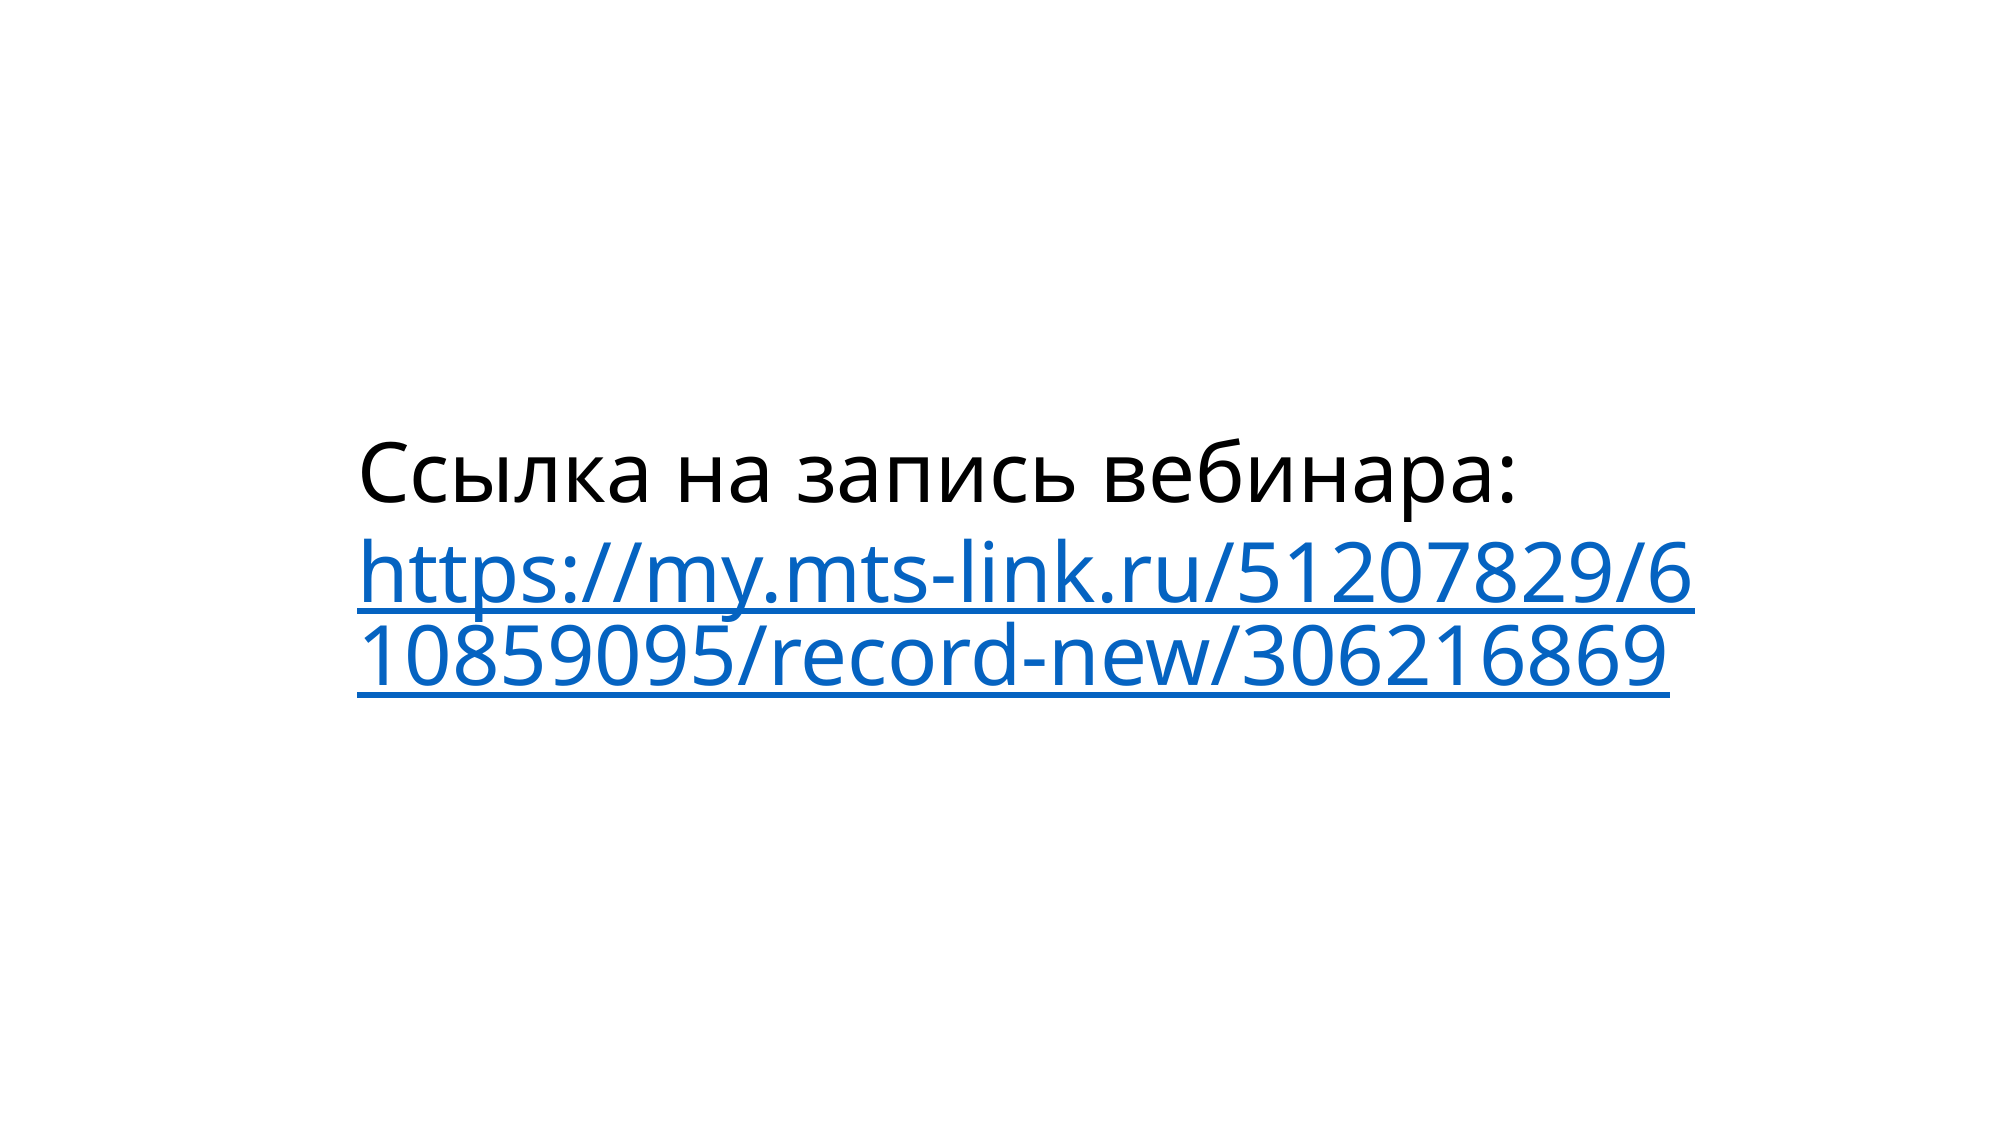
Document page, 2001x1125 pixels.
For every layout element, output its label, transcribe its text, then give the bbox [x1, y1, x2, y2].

text_box Ссылка на запись вебинара: https://my.mts-link.ru/51207829/610859095/record-new/306216869 [342, 411, 1734, 740]
